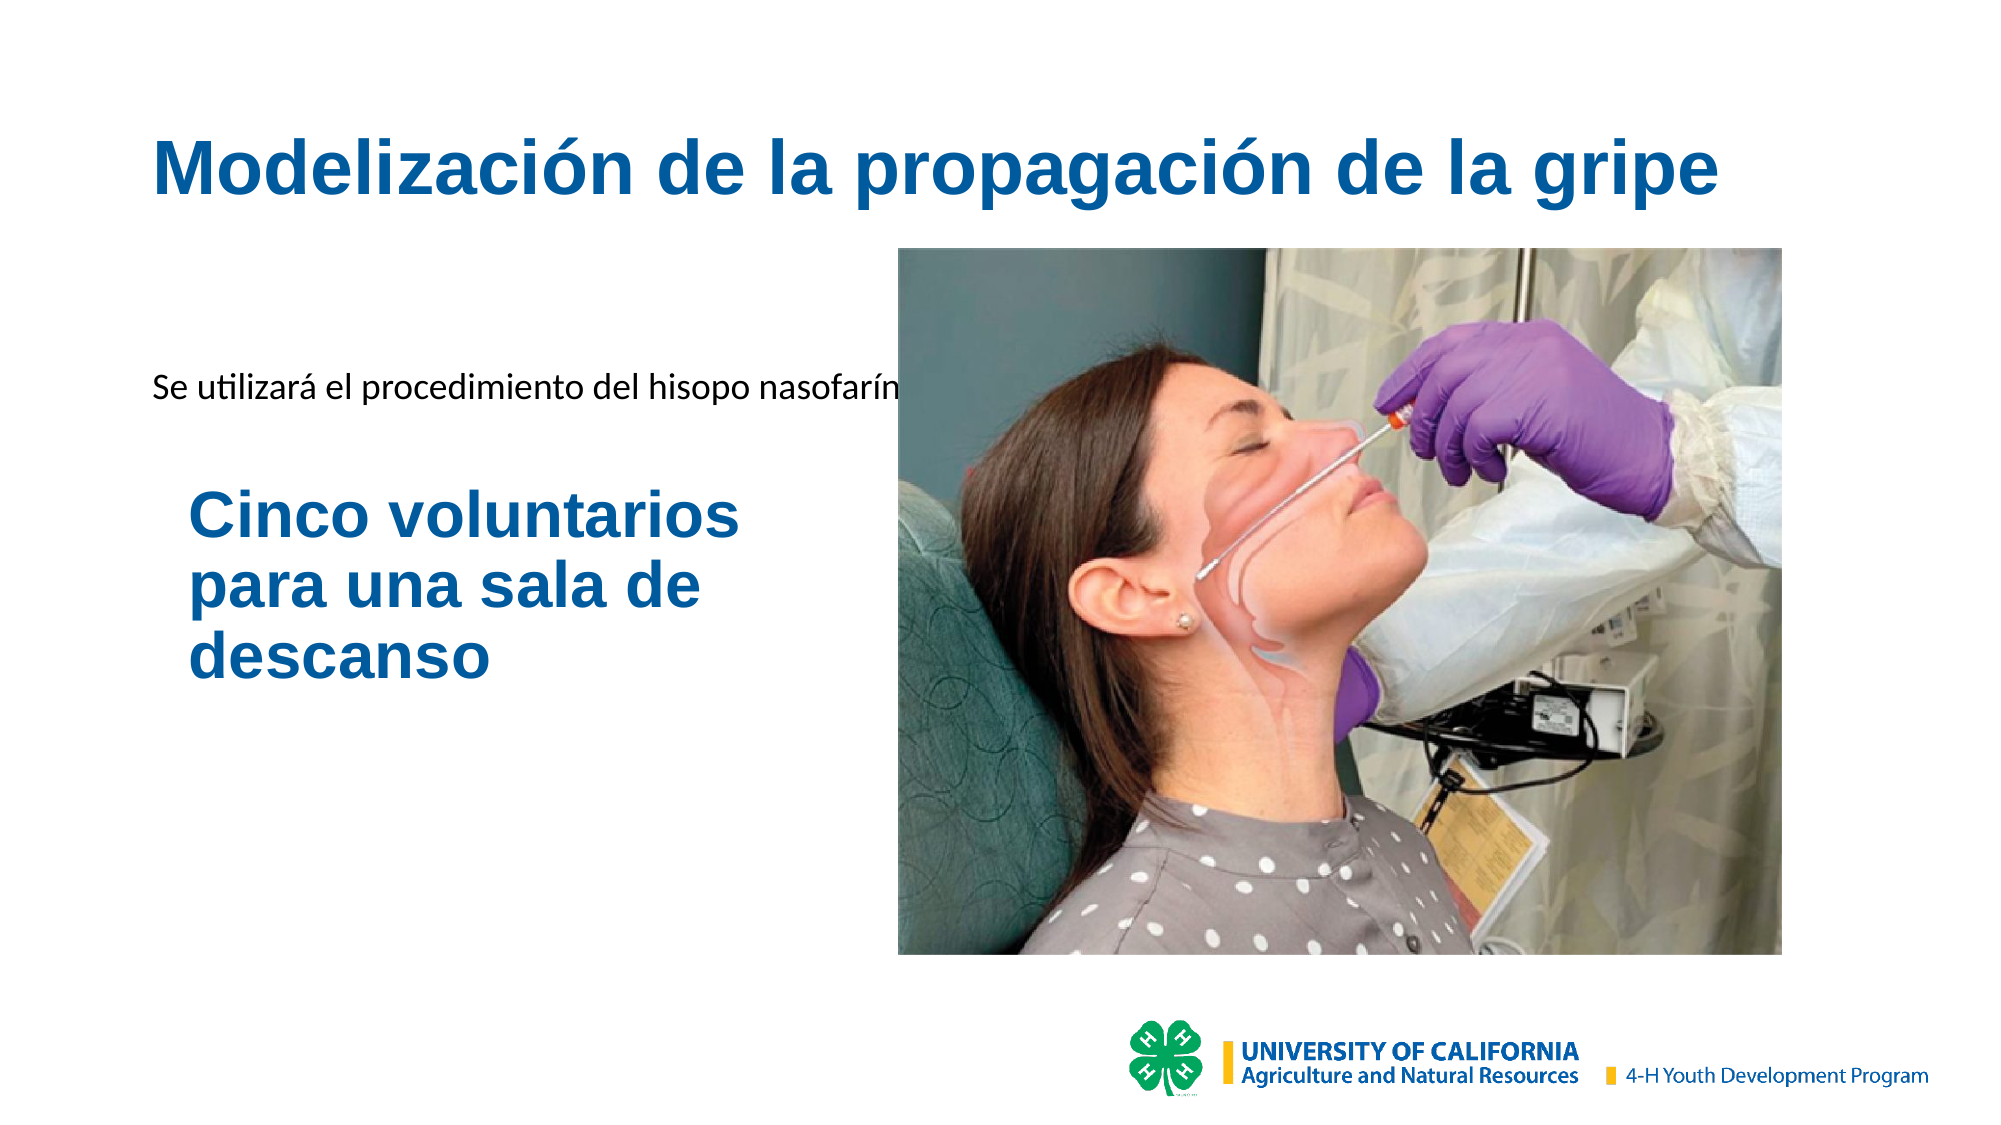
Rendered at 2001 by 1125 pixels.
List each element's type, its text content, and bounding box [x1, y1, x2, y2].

picture [898, 248, 1782, 955]
picture [1125, 1014, 1935, 1100]
text_box Se utilizará el procedimiento del hisopo nasofaríngeo. [137, 351, 893, 480]
title Modelización de la propagación de la gripe [137, 120, 1863, 300]
title Cinco voluntarios para una sala de descanso [174, 473, 777, 733]
